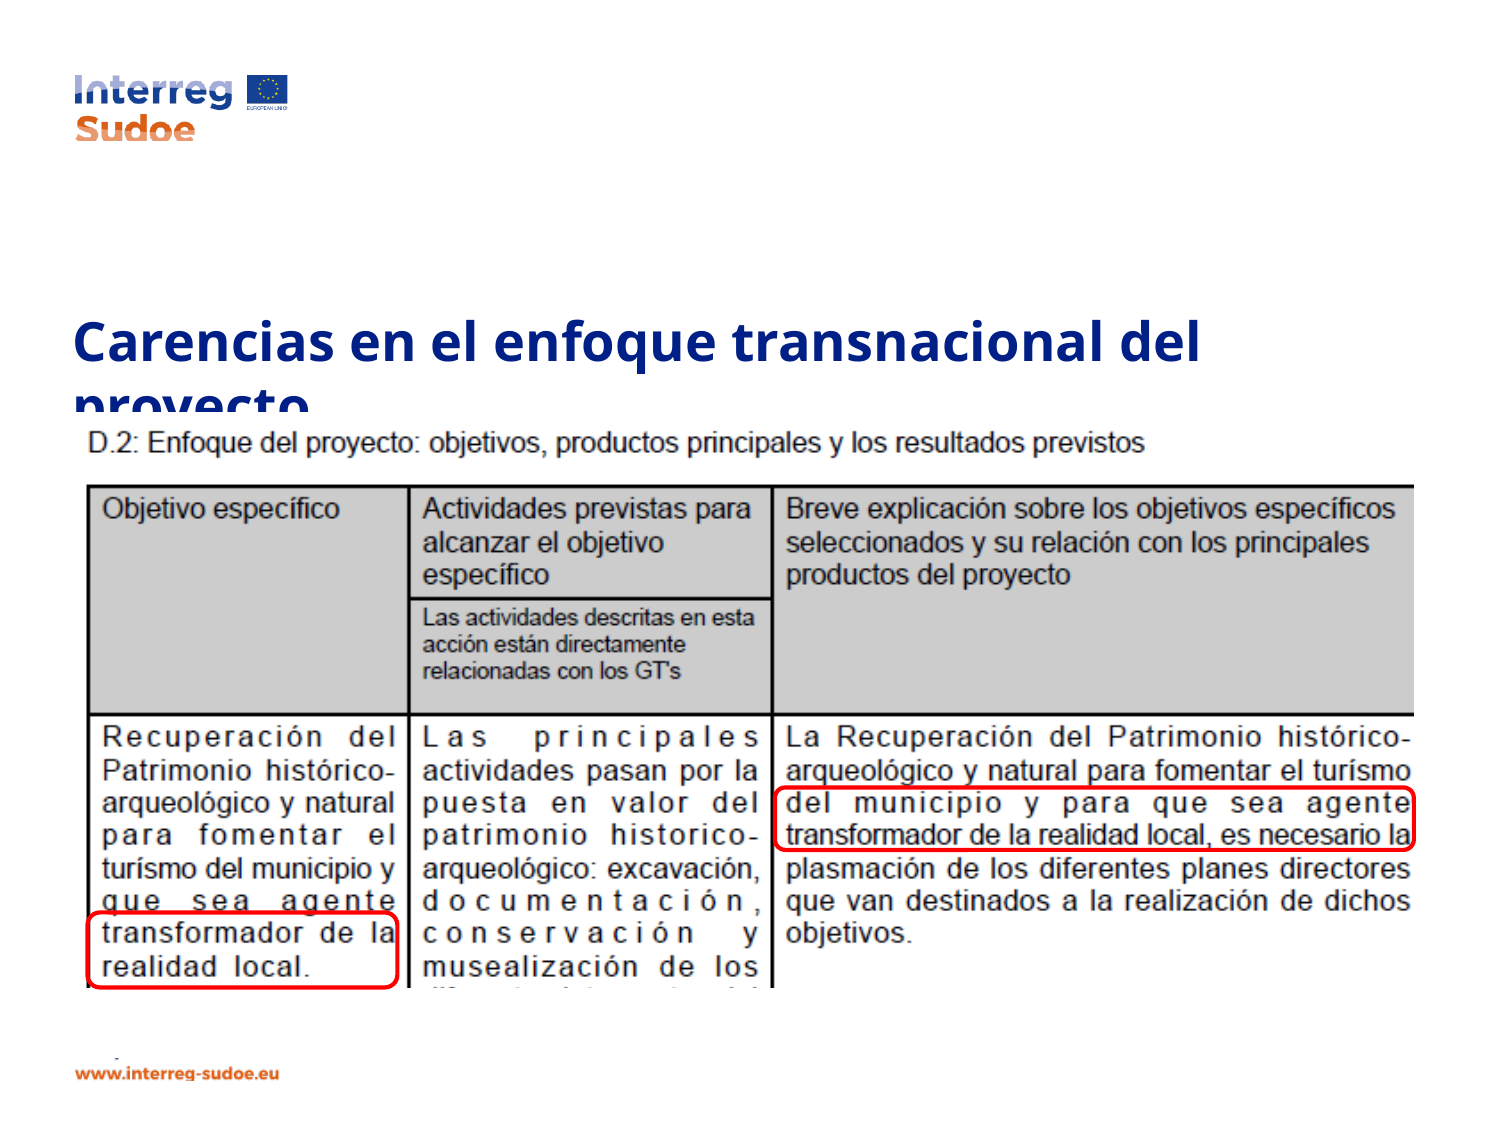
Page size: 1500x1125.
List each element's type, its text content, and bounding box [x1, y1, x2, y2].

picture [74, 412, 1415, 988]
title Carencias en el enfoque transnacional del proyecto [57, 299, 1438, 450]
